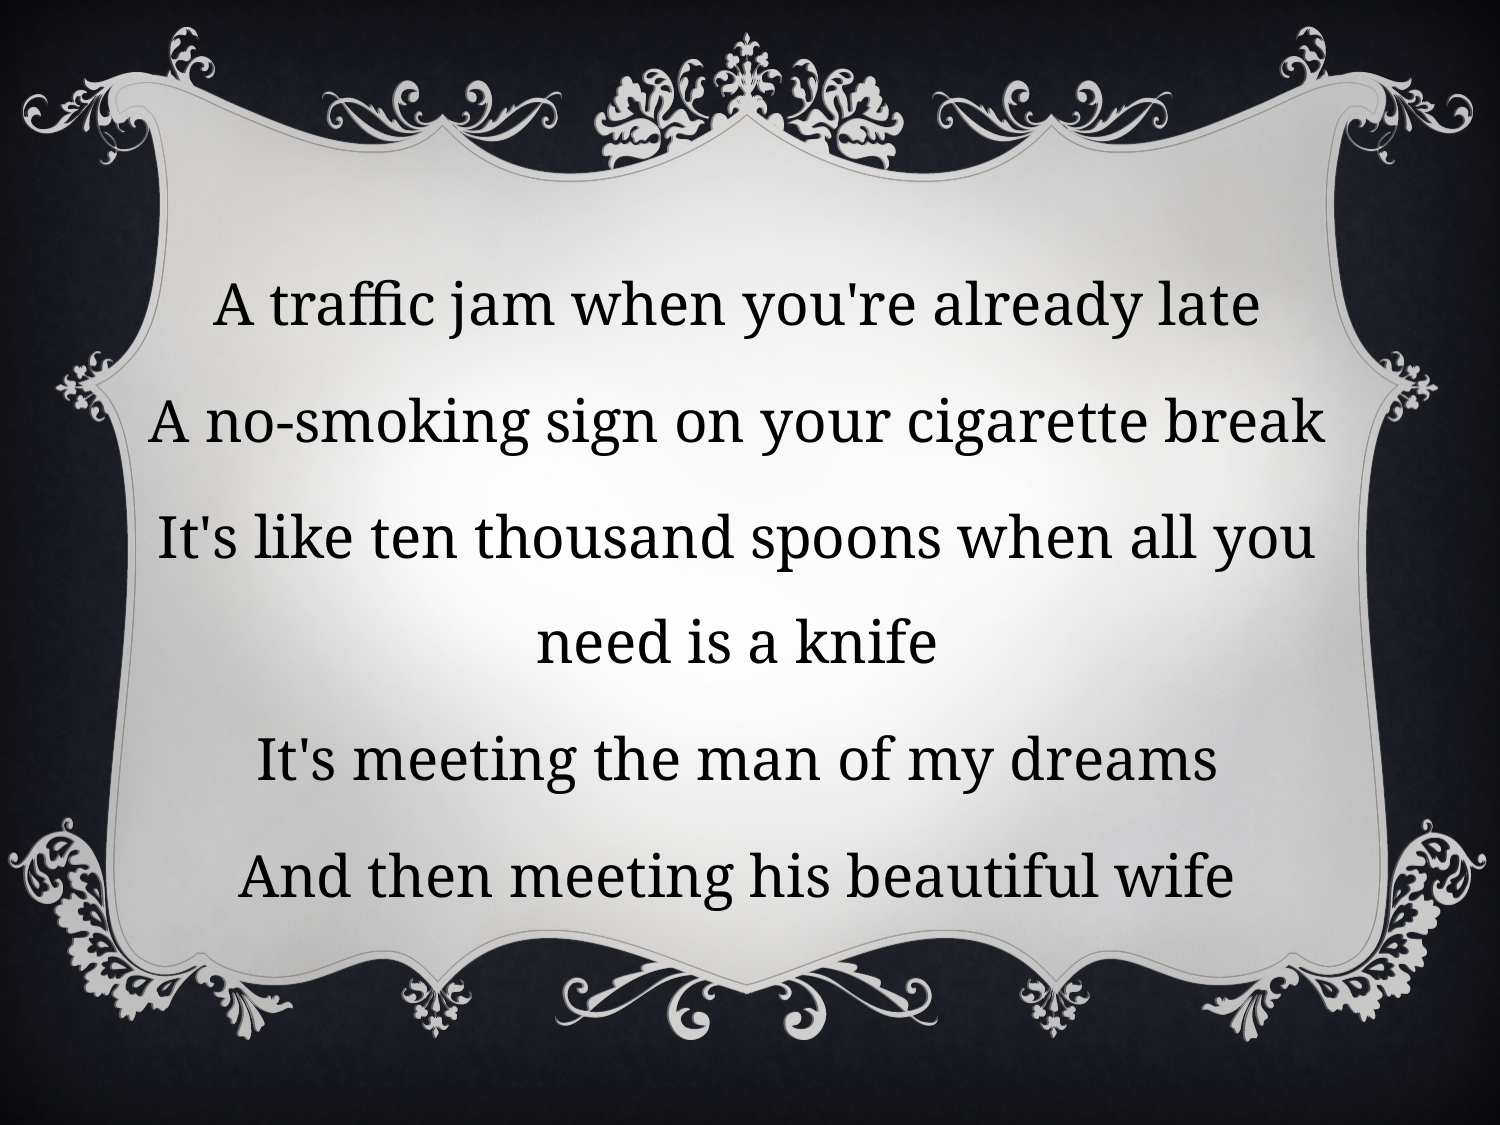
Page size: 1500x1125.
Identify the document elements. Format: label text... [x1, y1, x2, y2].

picture [0, 0, 1500, 1125]
text_box A traffic jam when you're already late A no-smoking sign on your cigarette break It's like ten thousand spoons when all you need is a knife It's meeting the man of my dreams And then meeting his beautiful wife [125, 224, 1350, 725]
